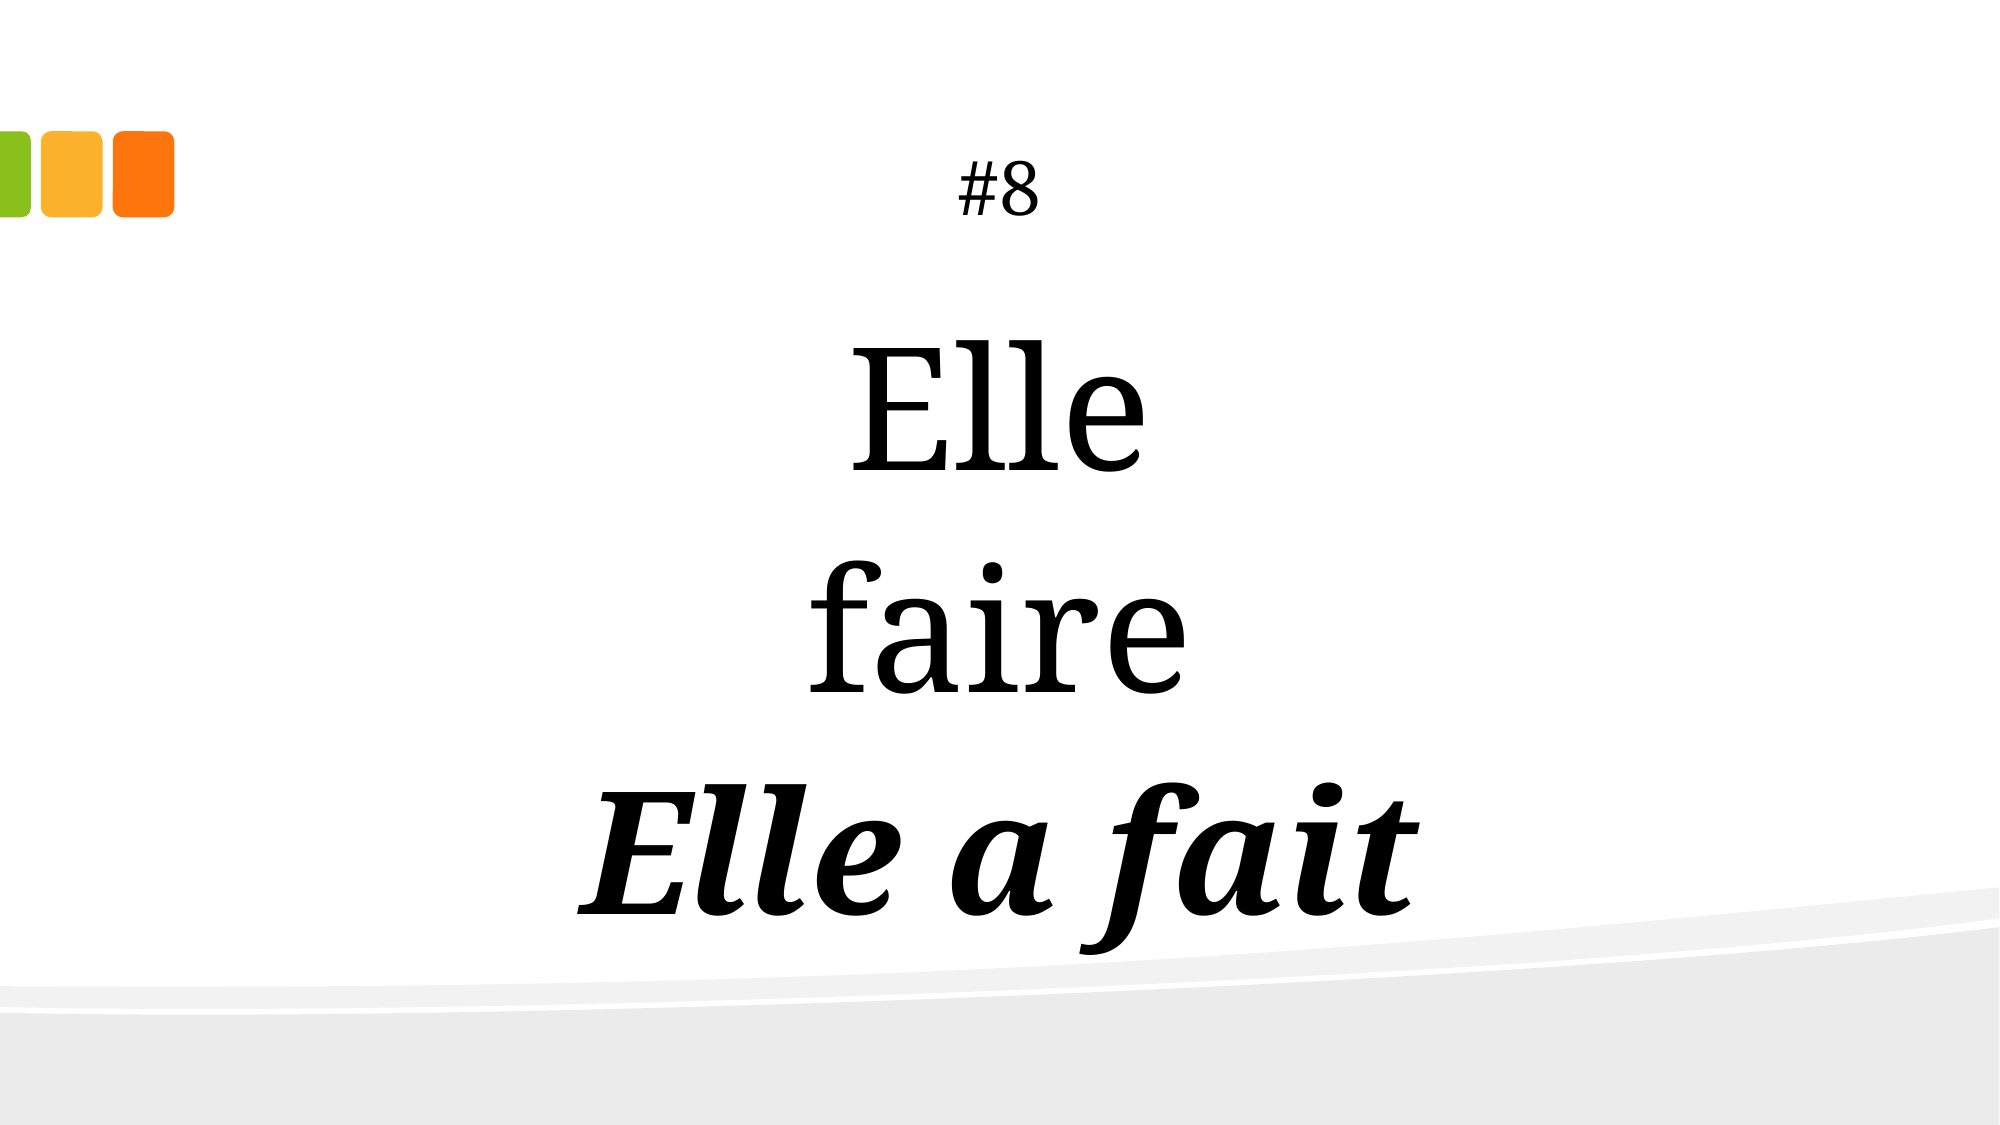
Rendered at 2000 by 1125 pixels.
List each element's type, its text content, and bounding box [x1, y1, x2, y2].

list Elle faire Elle a fait [199, 262, 1800, 1013]
title #8 [199, 24, 1800, 238]
